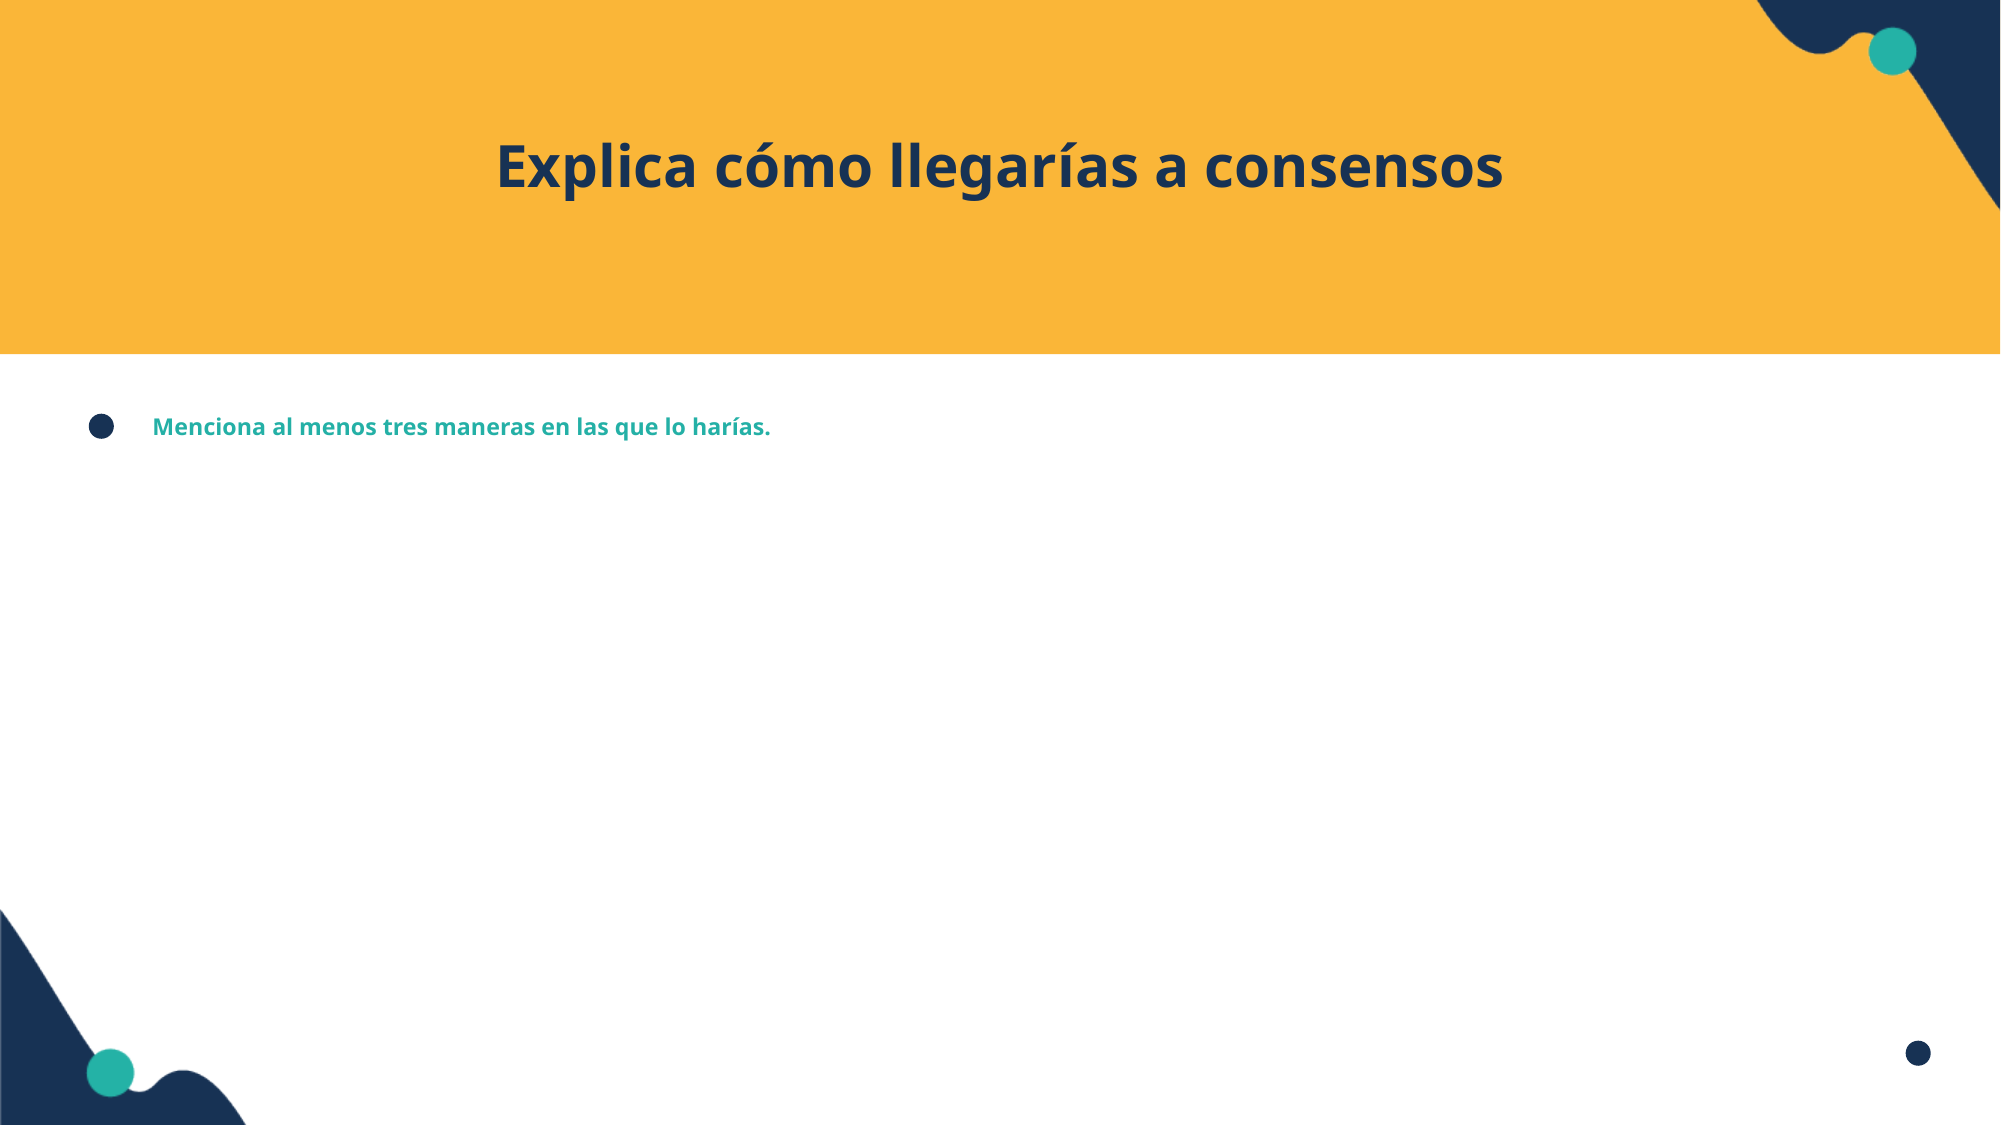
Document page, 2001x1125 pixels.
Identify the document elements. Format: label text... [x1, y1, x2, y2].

text_box [1904, 1039, 1932, 1067]
picture [1755, 0, 2001, 215]
picture [0, 909, 248, 1125]
title Explica cómo llegarías a consensos [137, 59, 1863, 278]
text_box [87, 412, 115, 440]
list Menciona al menos tres maneras en las que lo harías. [137, 408, 1843, 449]
